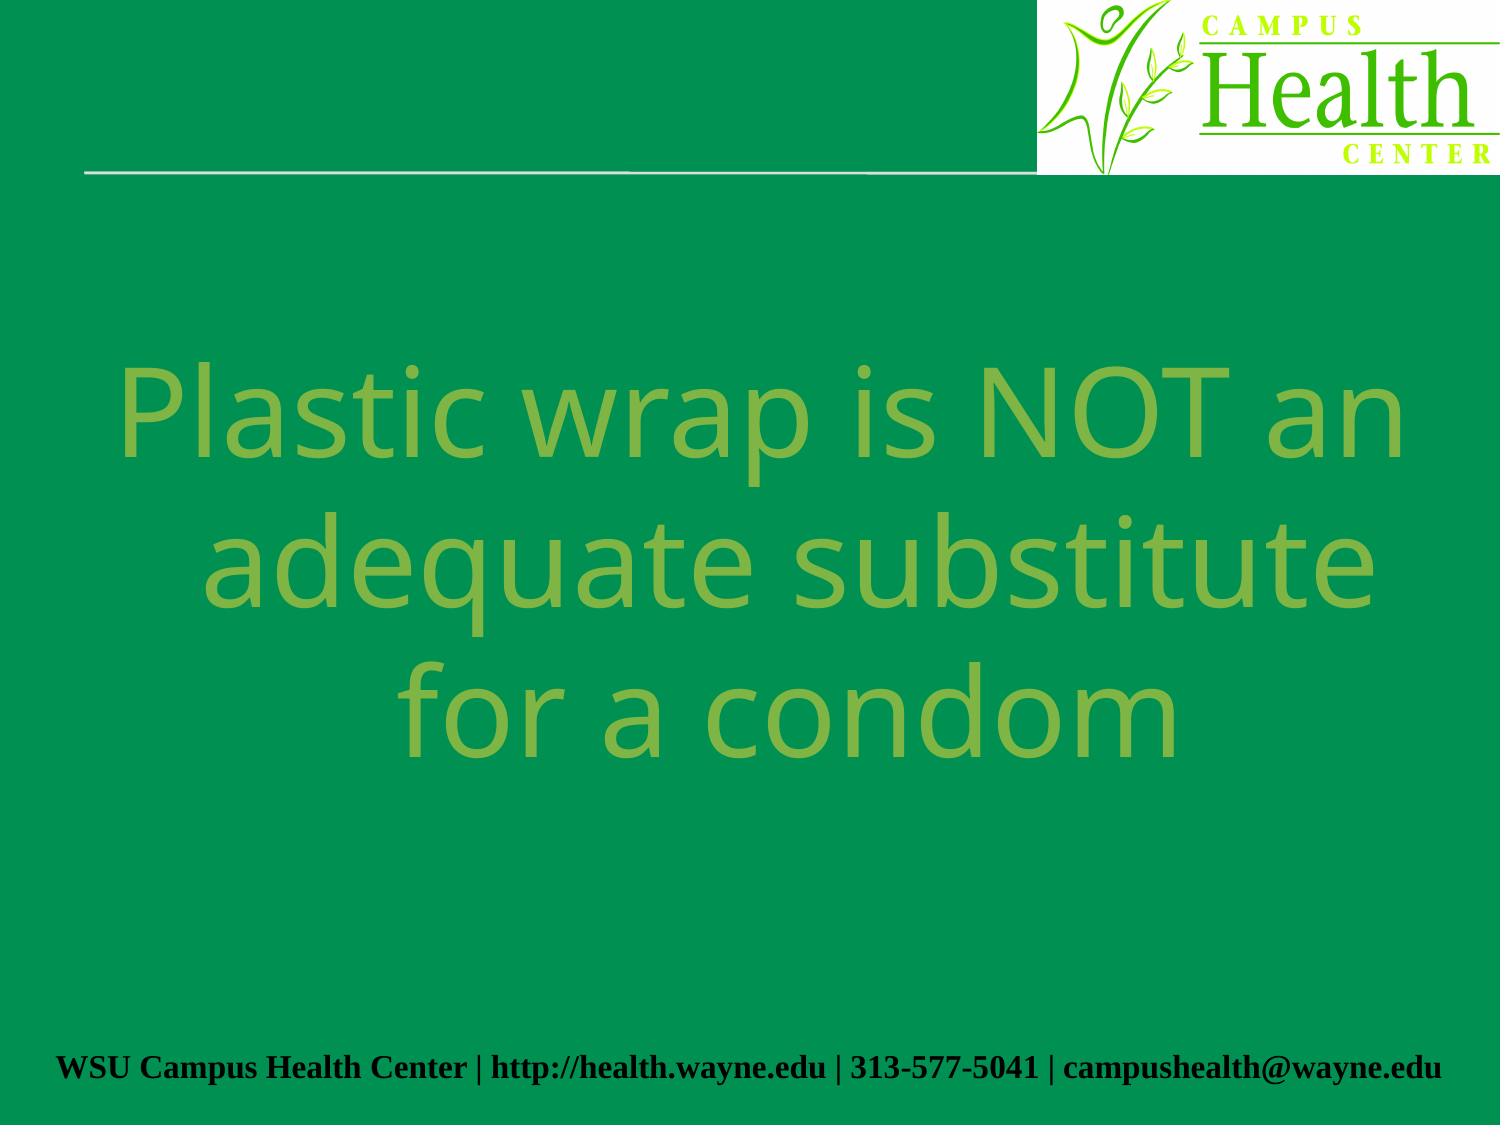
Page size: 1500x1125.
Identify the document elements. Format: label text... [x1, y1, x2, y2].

footer WSU Campus Health Center | http://health.wayne.edu | 313-577-5041 | campushealth@wayne.edu [0, 1037, 1500, 1125]
list Plastic wrap is NOT an adequate substitute for a condom [50, 324, 1475, 858]
picture [1037, 0, 1500, 176]
